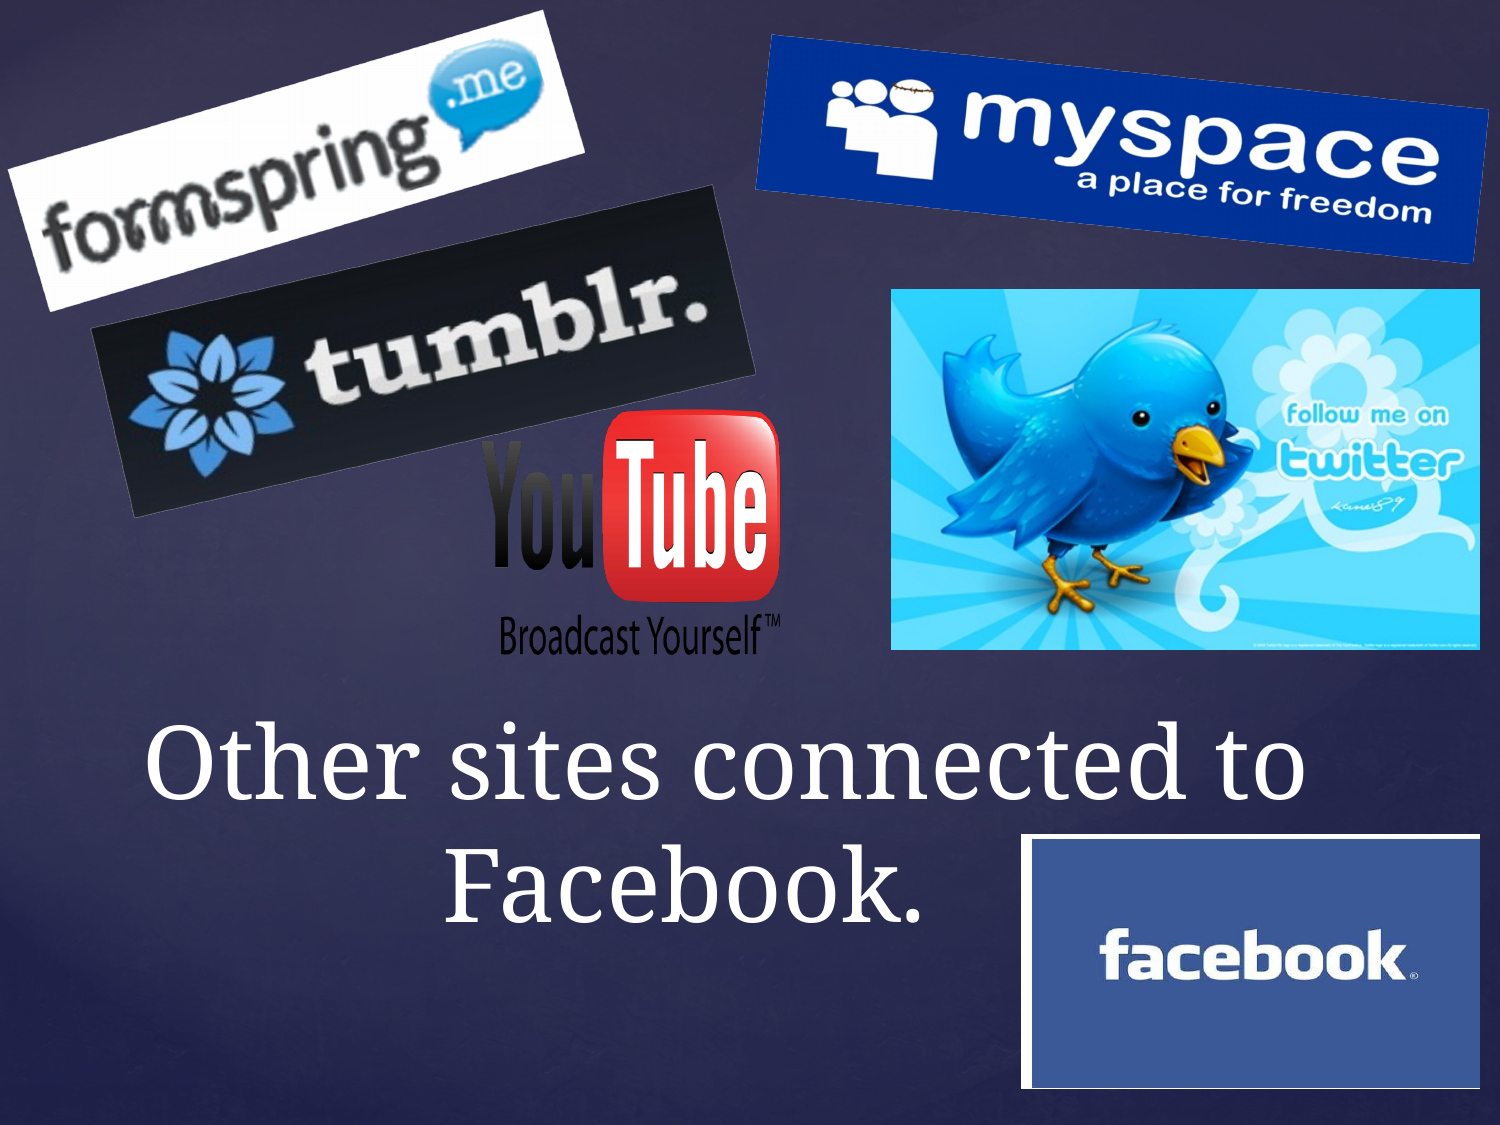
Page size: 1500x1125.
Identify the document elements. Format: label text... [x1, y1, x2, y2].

picture [1021, 833, 1480, 1090]
picture [9, 11, 799, 686]
title Other sites connected to Facebook. [127, 800, 1365, 950]
picture [891, 288, 1480, 650]
picture [756, 35, 1488, 264]
